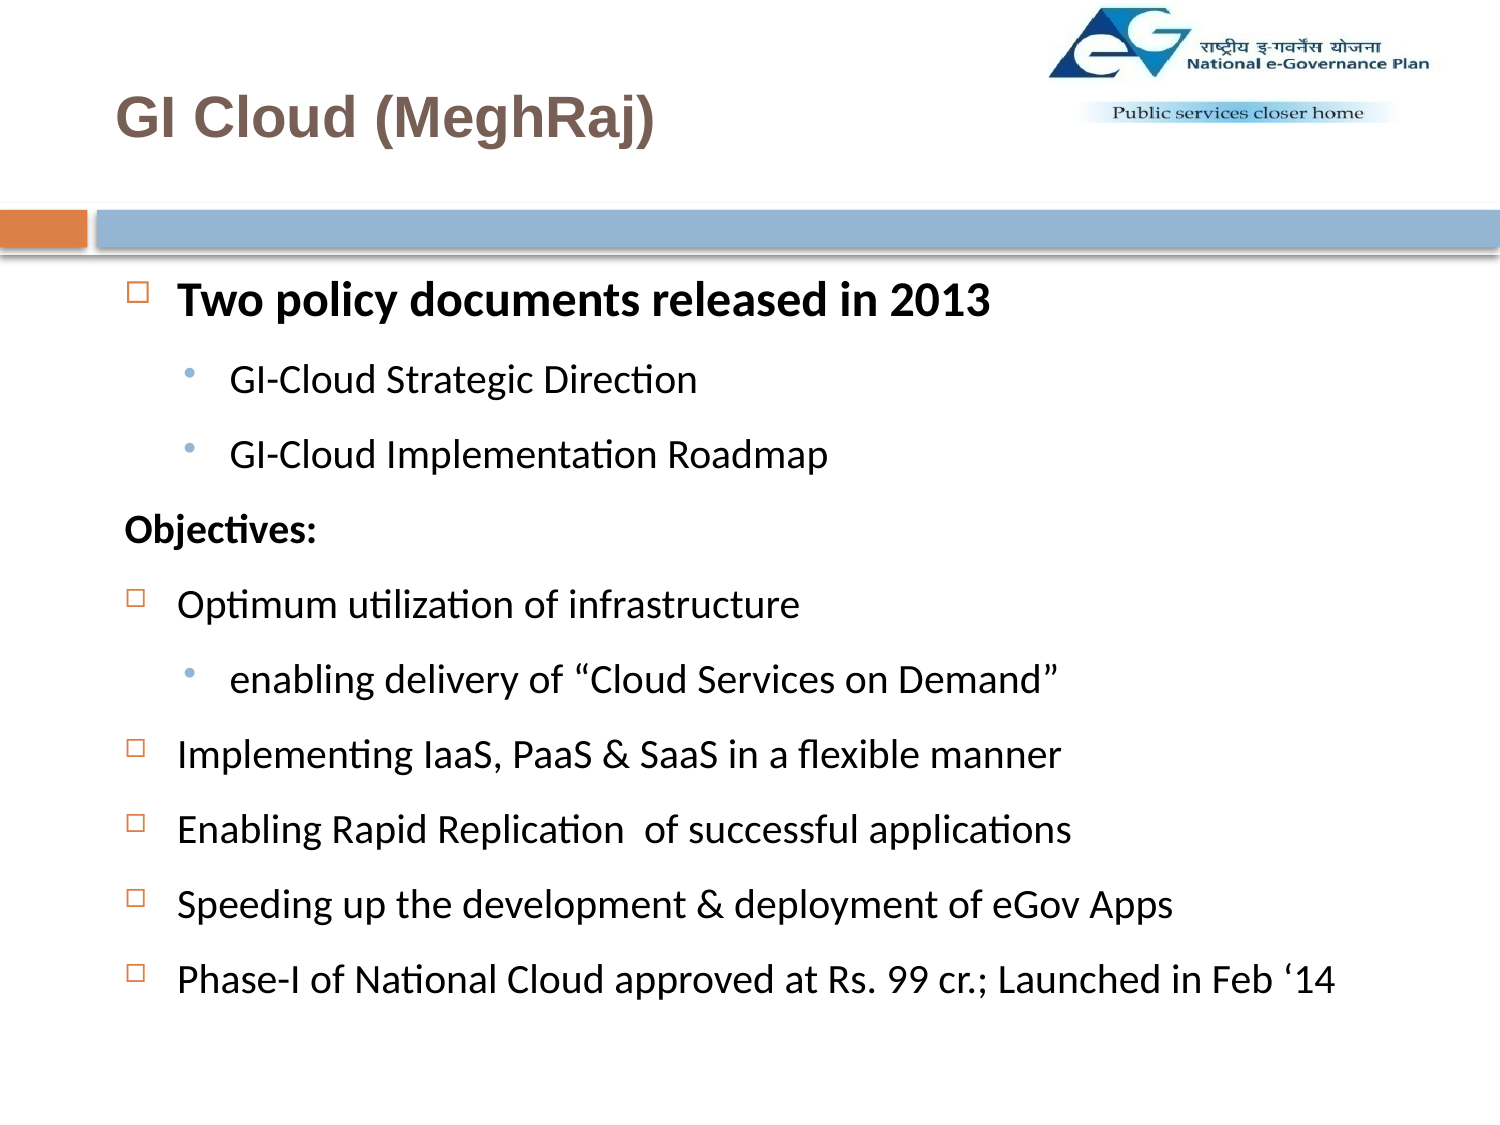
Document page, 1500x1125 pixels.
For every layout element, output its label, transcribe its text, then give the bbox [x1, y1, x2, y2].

picture [1048, 0, 1500, 123]
list Two policy documents released in 2013 GI-Cloud Strategic Direction GI-Cloud Implementation Roadmap Objectives: Optimum utilization of infrastructure enabling delivery of “Cloud Services on Demand” Implementing IaaS, PaaS & SaaS in a flexible manner Enabling Rapid Replication of successful applications Speeding up the development & deployment of eGov Apps Phase-I of National Cloud approved at Rs. 99 cr.; Launched in Feb ‘14 [109, 258, 1473, 1038]
title GI Cloud (MeghRaj) [100, 61, 1148, 167]
